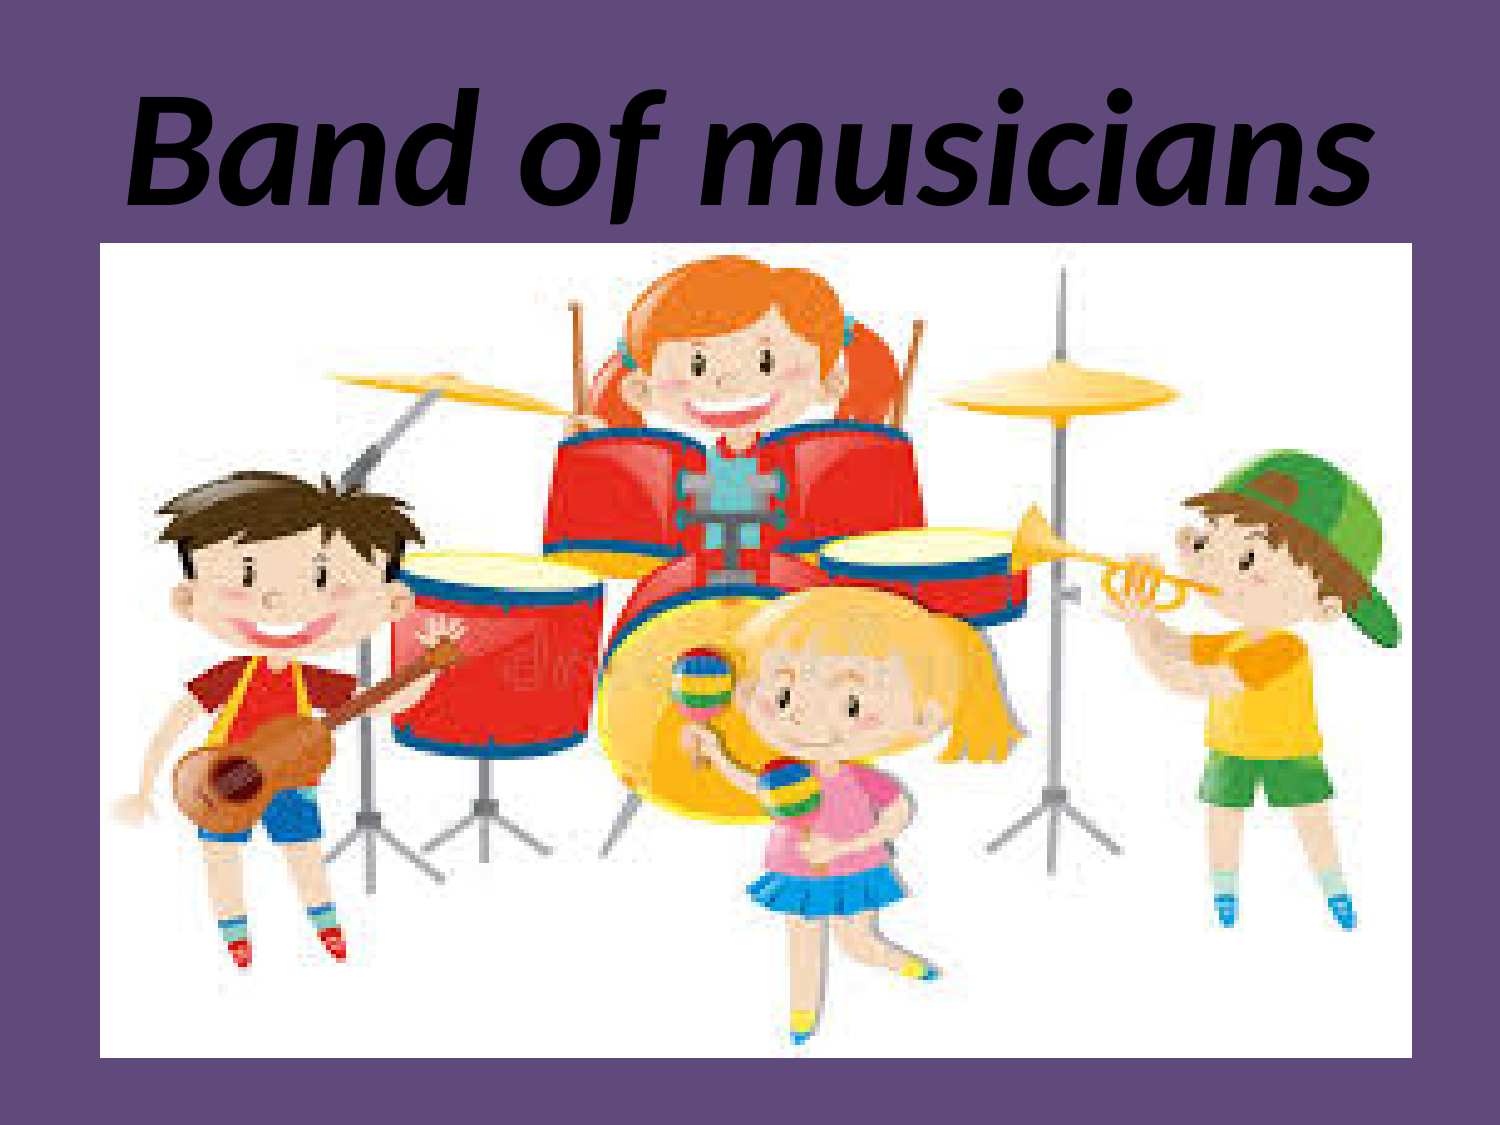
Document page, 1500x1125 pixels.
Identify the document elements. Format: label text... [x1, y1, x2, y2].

title Band of musicians [75, 45, 1425, 233]
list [100, 243, 1412, 1058]
